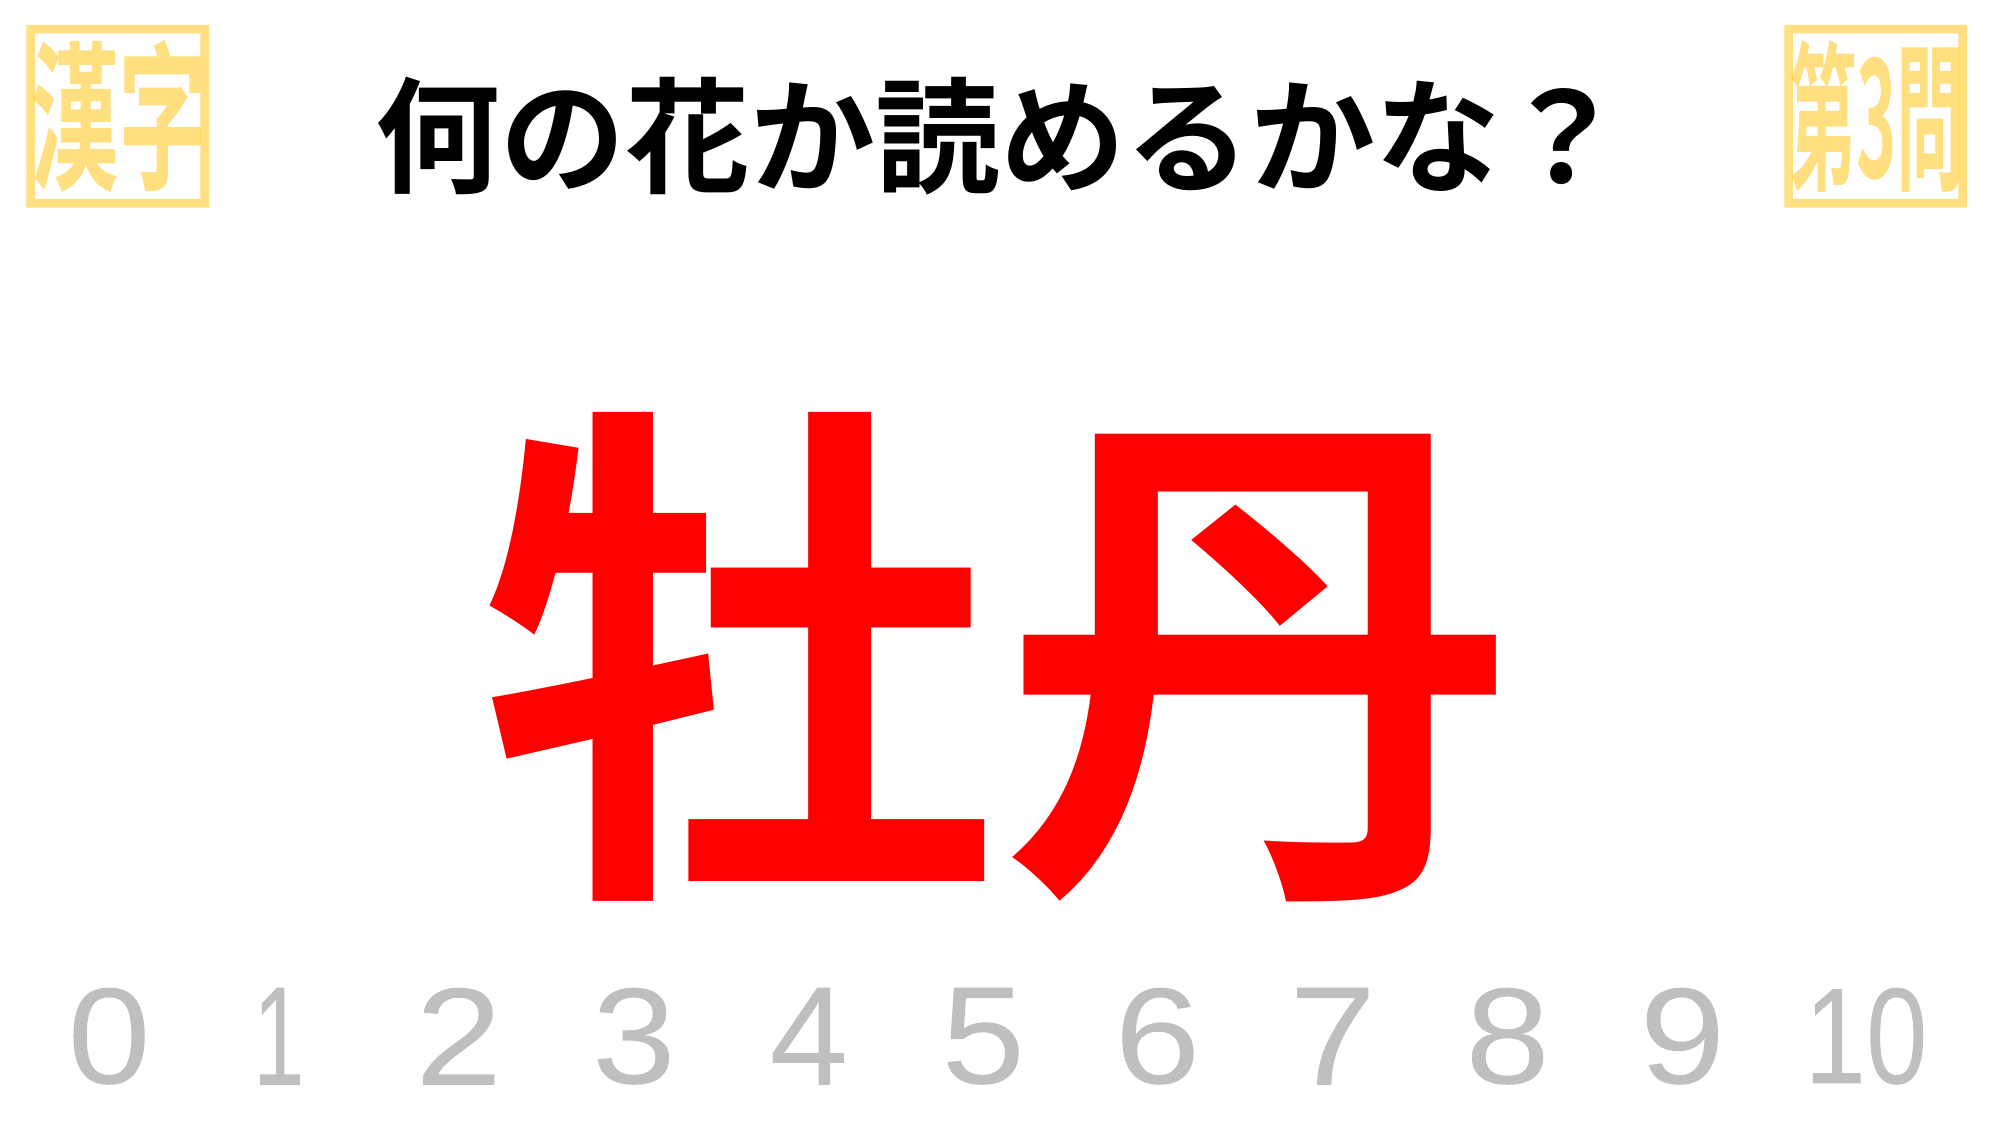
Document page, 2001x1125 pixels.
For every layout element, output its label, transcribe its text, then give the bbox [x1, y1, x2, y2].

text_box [26, 24, 210, 208]
text_box 牡丹 [464, 326, 1536, 966]
text_box 何の花か読めるかな？ [360, 50, 1640, 216]
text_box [1784, 24, 1968, 208]
